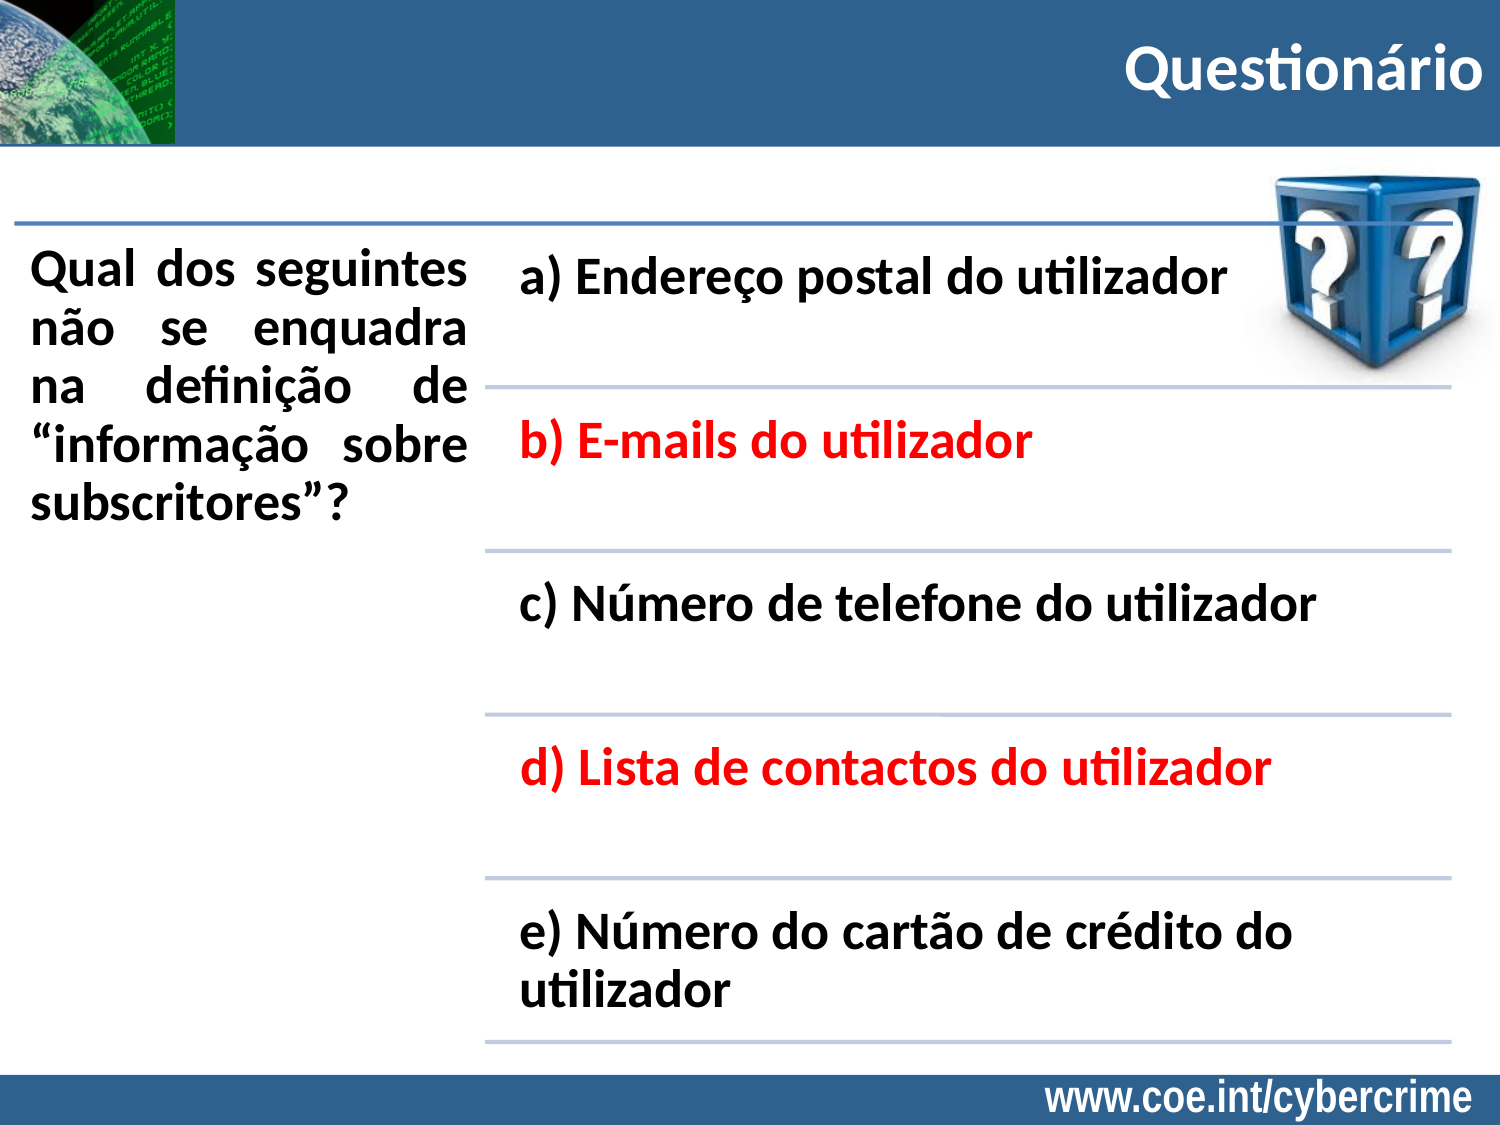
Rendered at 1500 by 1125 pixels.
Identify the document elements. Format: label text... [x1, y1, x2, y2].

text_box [14, 222, 1454, 1053]
picture [1227, 115, 1500, 406]
text_box Questionário [177, 0, 1500, 149]
text_box [0, 1073, 1030, 1125]
picture [0, 0, 175, 144]
text_box www.coe.int/cybercrime [1030, 1059, 1500, 1125]
